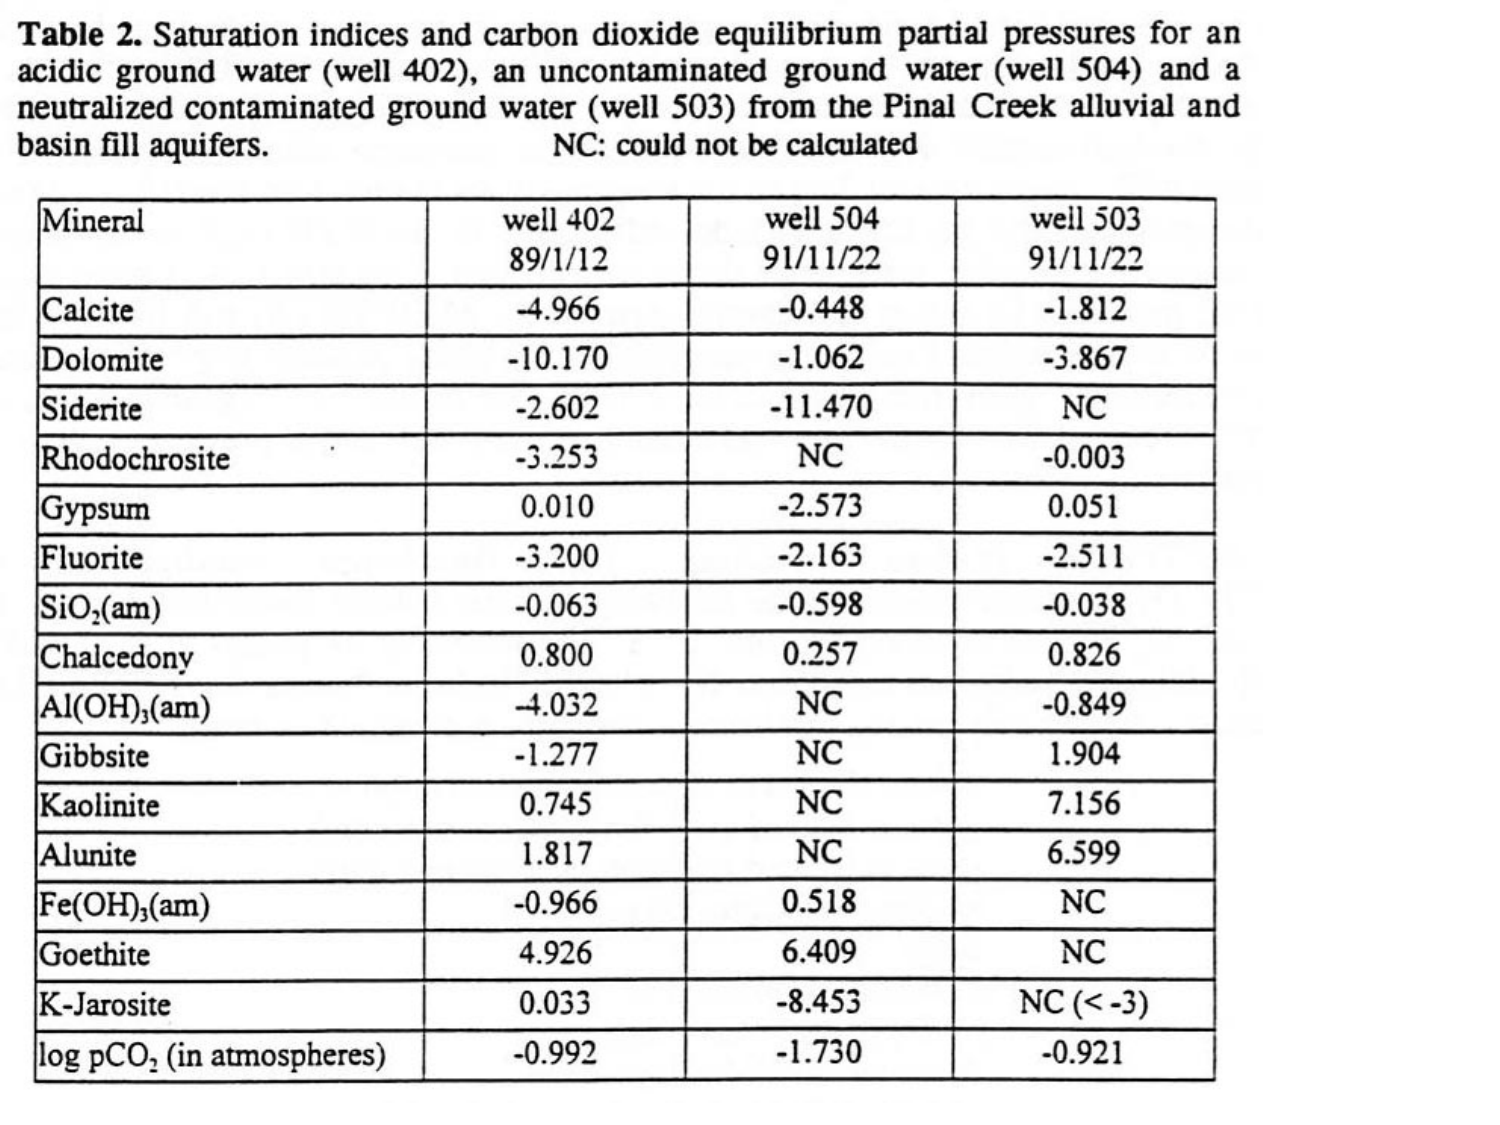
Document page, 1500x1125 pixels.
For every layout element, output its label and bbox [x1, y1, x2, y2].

picture [0, 0, 1263, 1103]
